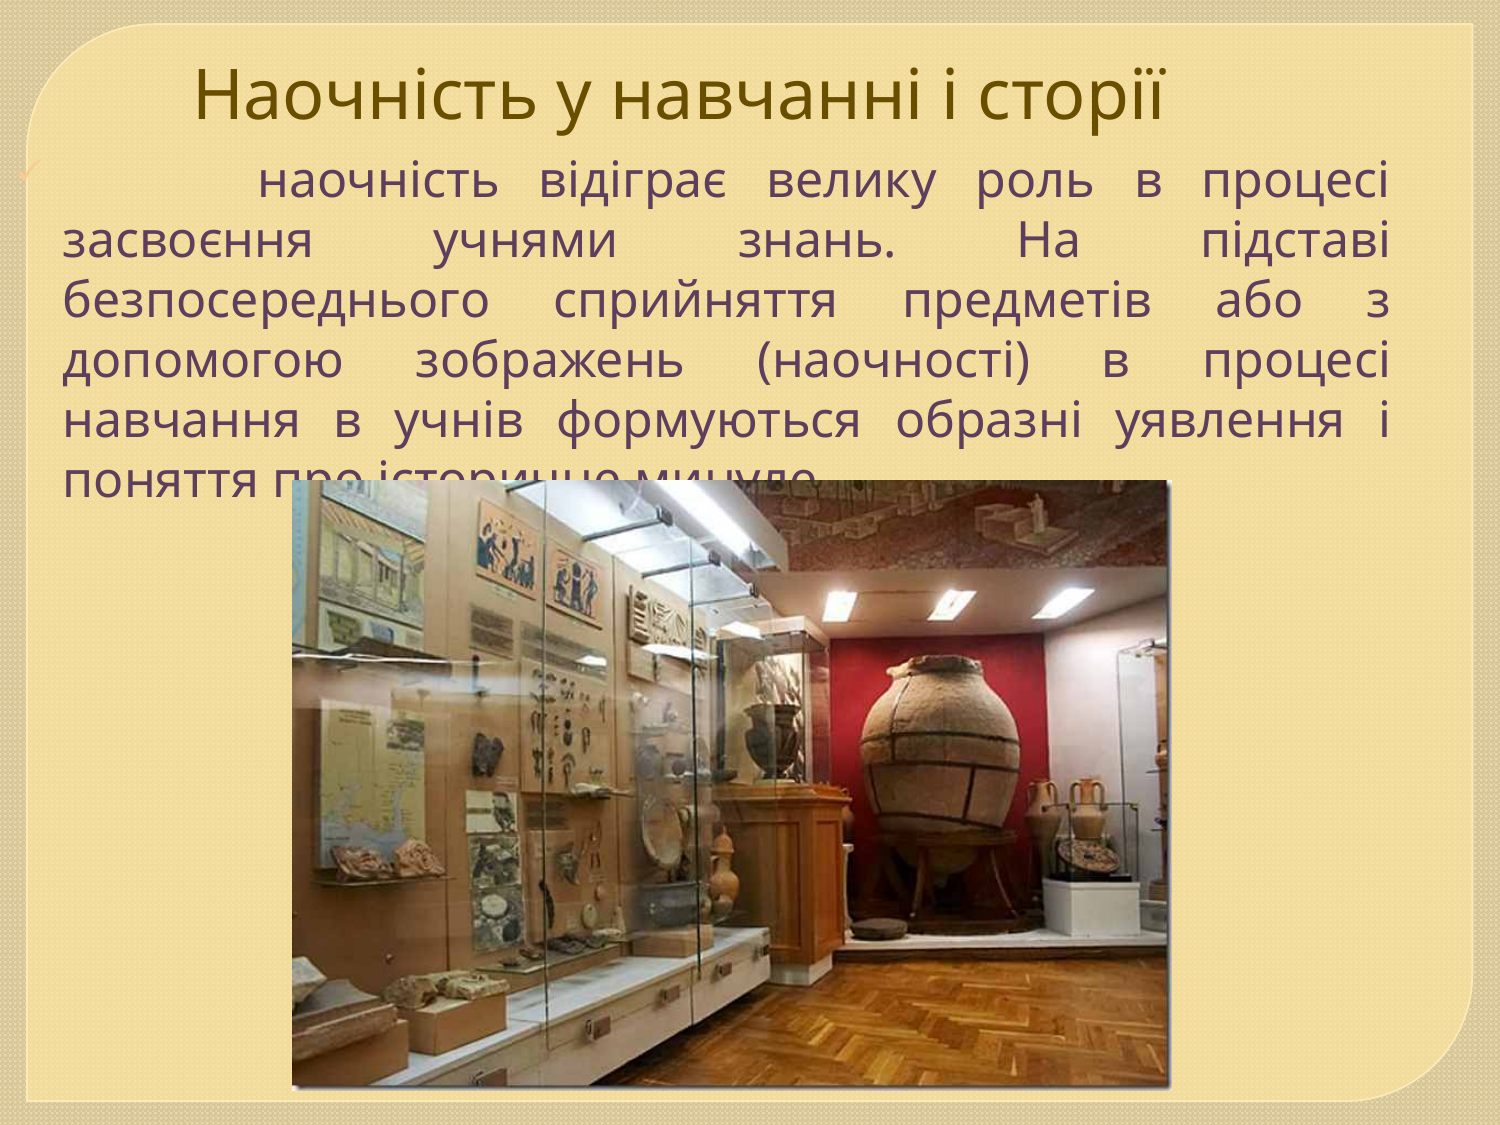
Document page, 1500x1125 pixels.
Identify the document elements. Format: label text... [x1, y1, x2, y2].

title Наочність у навчанні і сторії [0, 41, 1350, 140]
list наочність відіграє велику роль в процесі засвоєння учнями знань. На підставі безпосереднього сприйняття предметів або з допомогою зображень (наочності) в процесі навчання в учнів формуються образні уявлення і поняття про історичне минуле. [0, 140, 1407, 481]
picture [292, 480, 1173, 1091]
